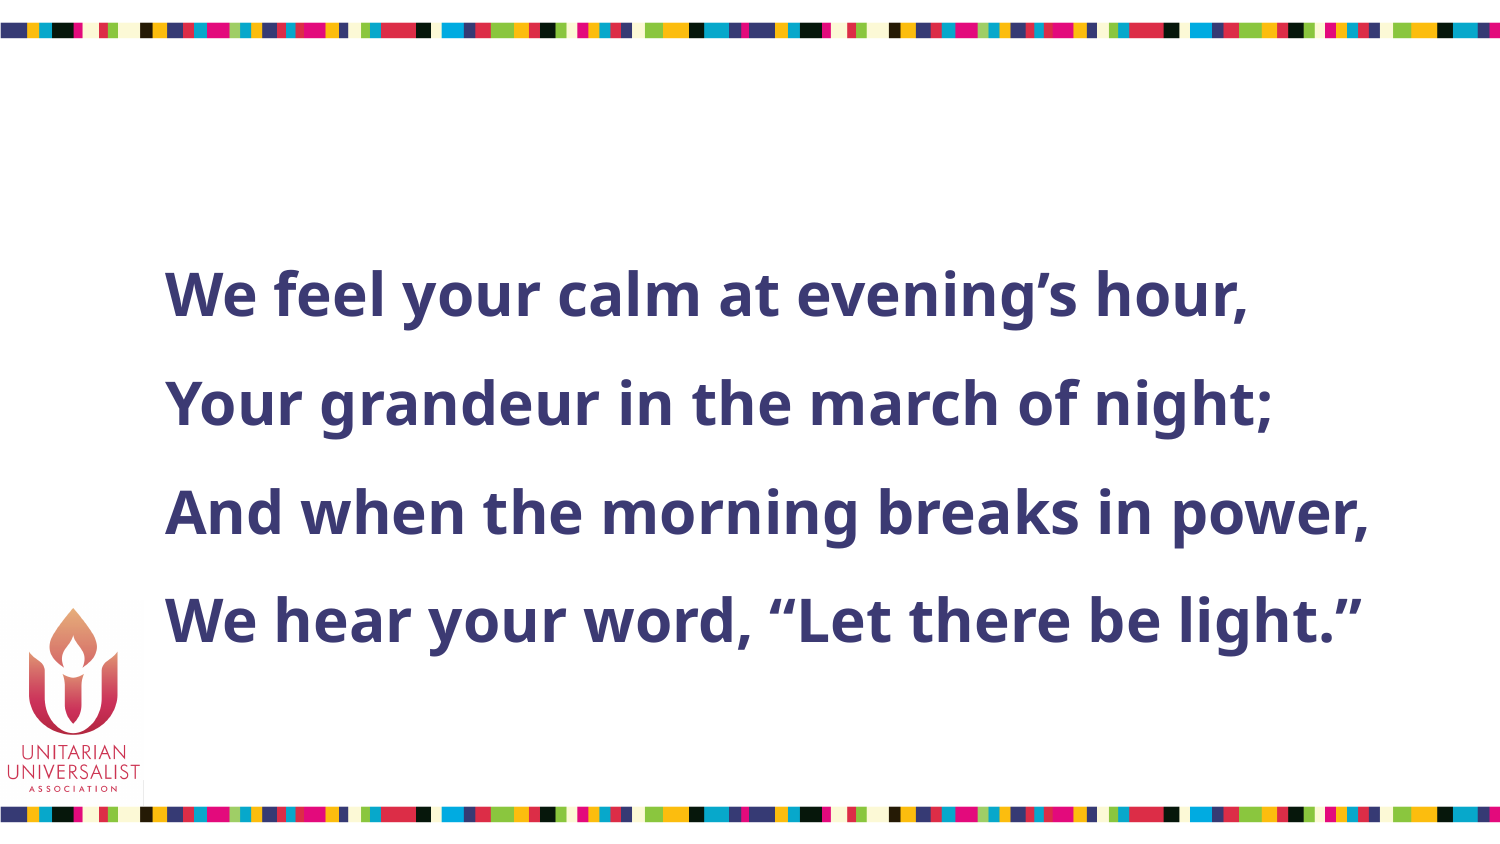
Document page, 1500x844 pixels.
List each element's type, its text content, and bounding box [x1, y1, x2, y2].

picture [0, 22, 1500, 40]
picture [0, 600, 1500, 824]
text_box We feel your calm at evening’s hour, Your grandeur in the march of night; And when the morning breaks in power, We hear your word, “Let there be light.” [150, 205, 1402, 670]
